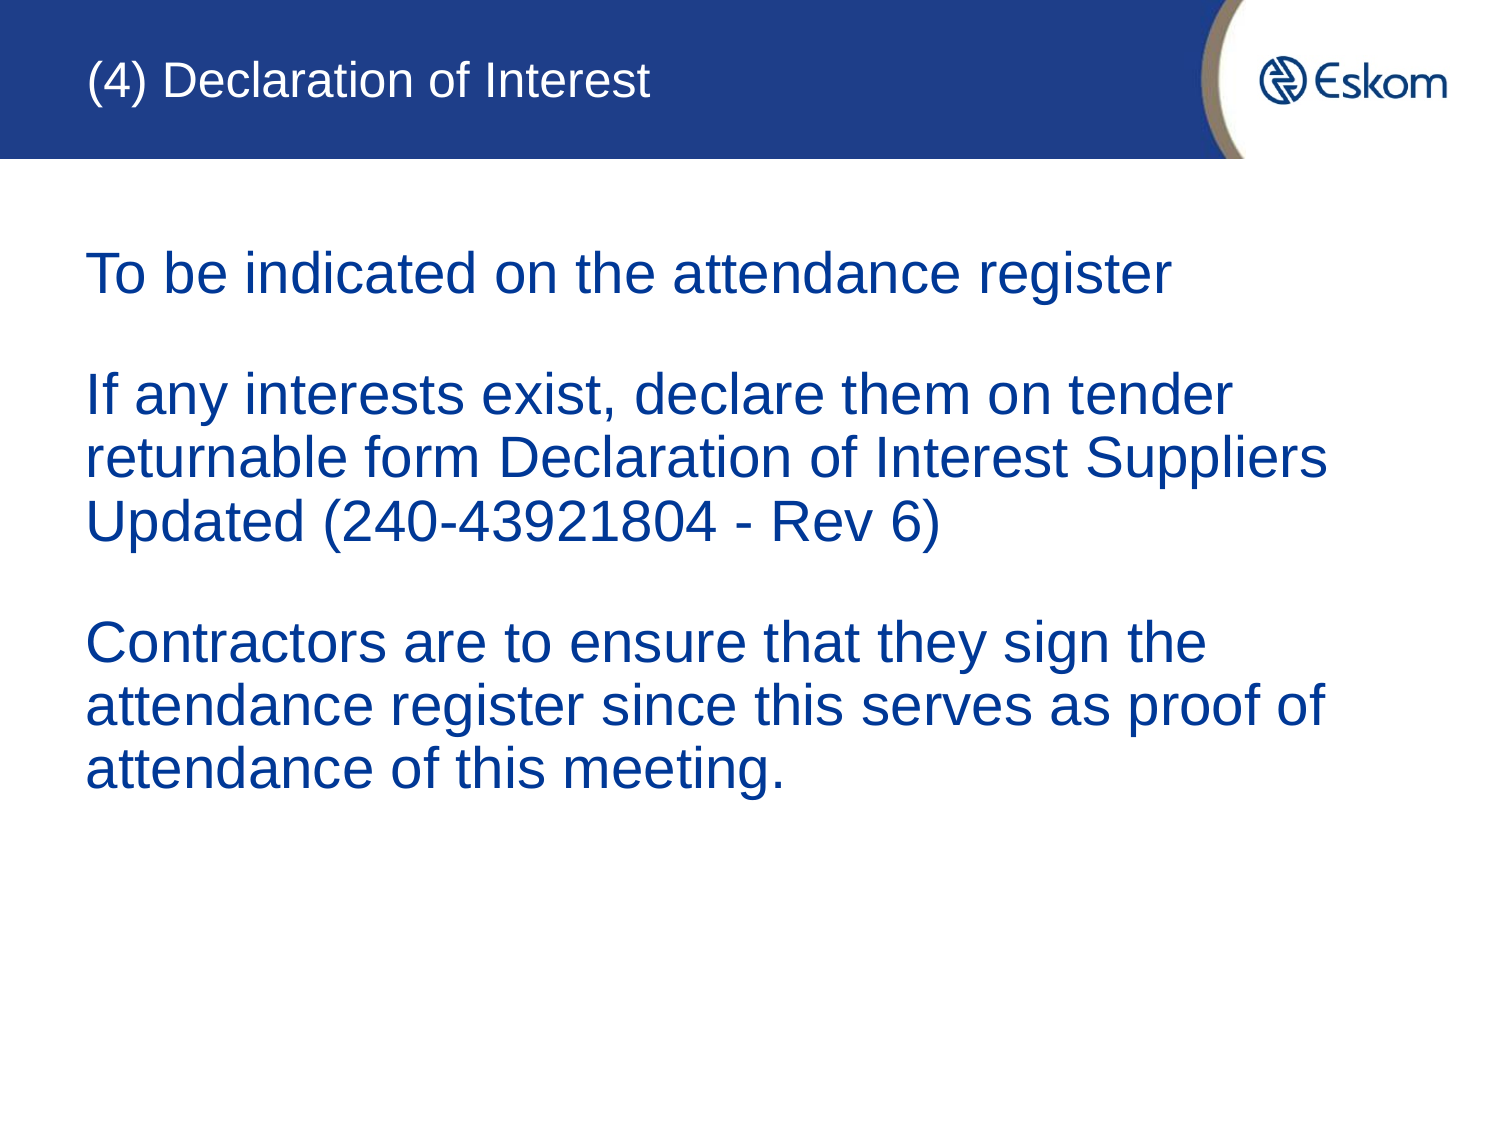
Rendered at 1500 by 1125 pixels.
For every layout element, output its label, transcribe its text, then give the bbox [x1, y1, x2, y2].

list To be indicated on the attendance register If any interests exist, declare them on tender returnable form Declaration of Interest Suppliers Updated (240-43921804 - Rev 6) Contractors are to ensure that they sign the attendance register since this serves as proof of attendance of this meeting. [70, 235, 1488, 1063]
picture [1257, 55, 1450, 105]
title (4) Declaration of Interest [71, 27, 1142, 137]
picture [0, 0, 1246, 159]
